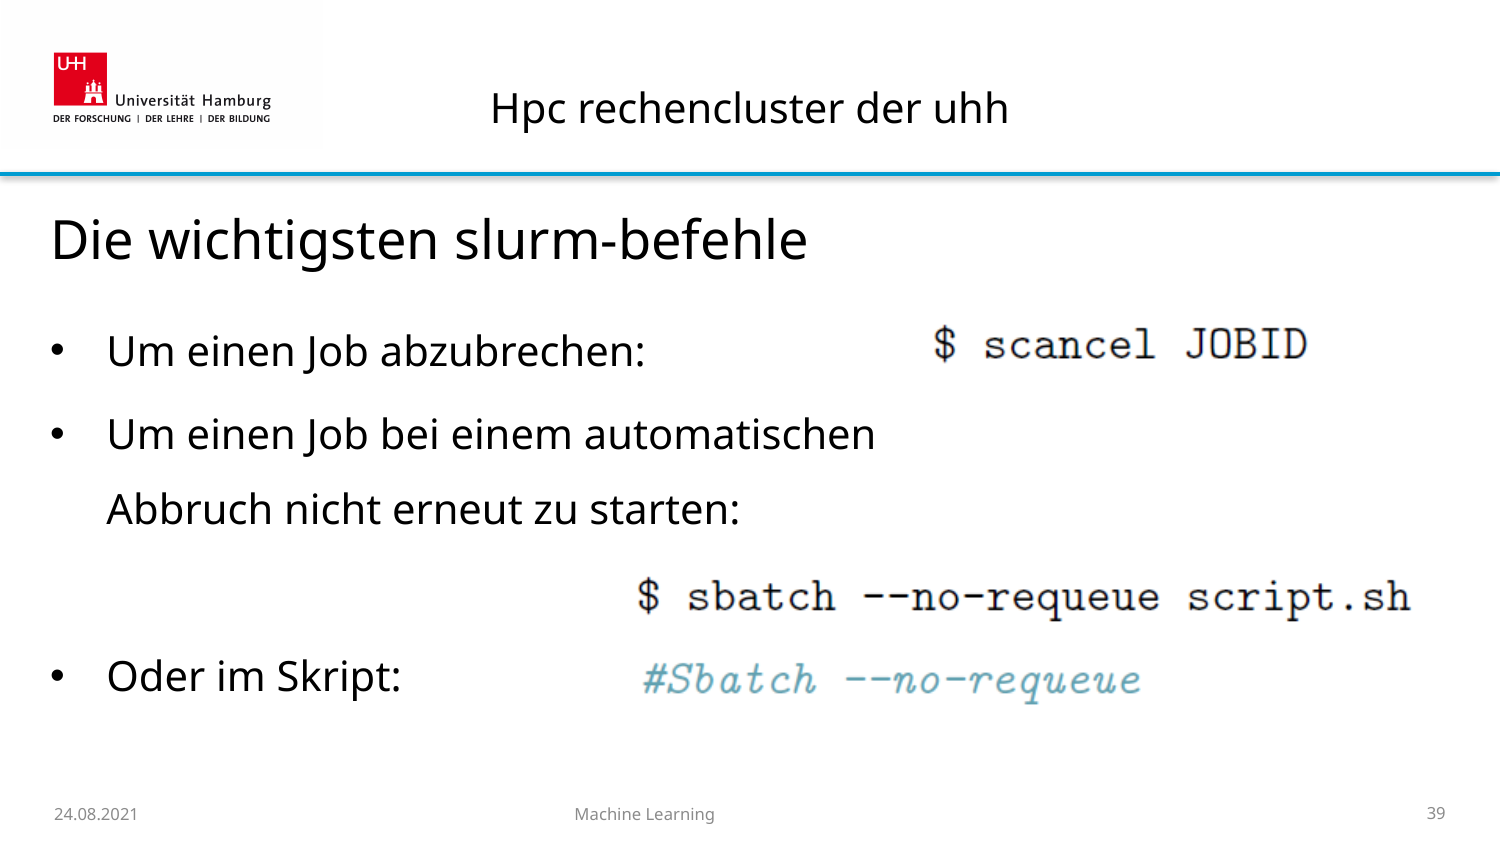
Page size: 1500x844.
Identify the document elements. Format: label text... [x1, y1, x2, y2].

picture [626, 563, 1445, 632]
picture [626, 646, 1170, 711]
slide_number 39 [1361, 788, 1446, 833]
picture [1, 0, 323, 149]
footer Machine Learning [273, 788, 1016, 833]
list Die wichtigsten slurm-befehle [35, 197, 1406, 281]
title Hpc rechencluster der uhh [275, 91, 1225, 122]
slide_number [54, 788, 210, 833]
picture [926, 314, 1320, 381]
list Um einen Job abzubrechen: Um einen Job bei einem automatischen Abbruch nicht erneut zu starten: Oder im Skript: [35, 291, 951, 765]
